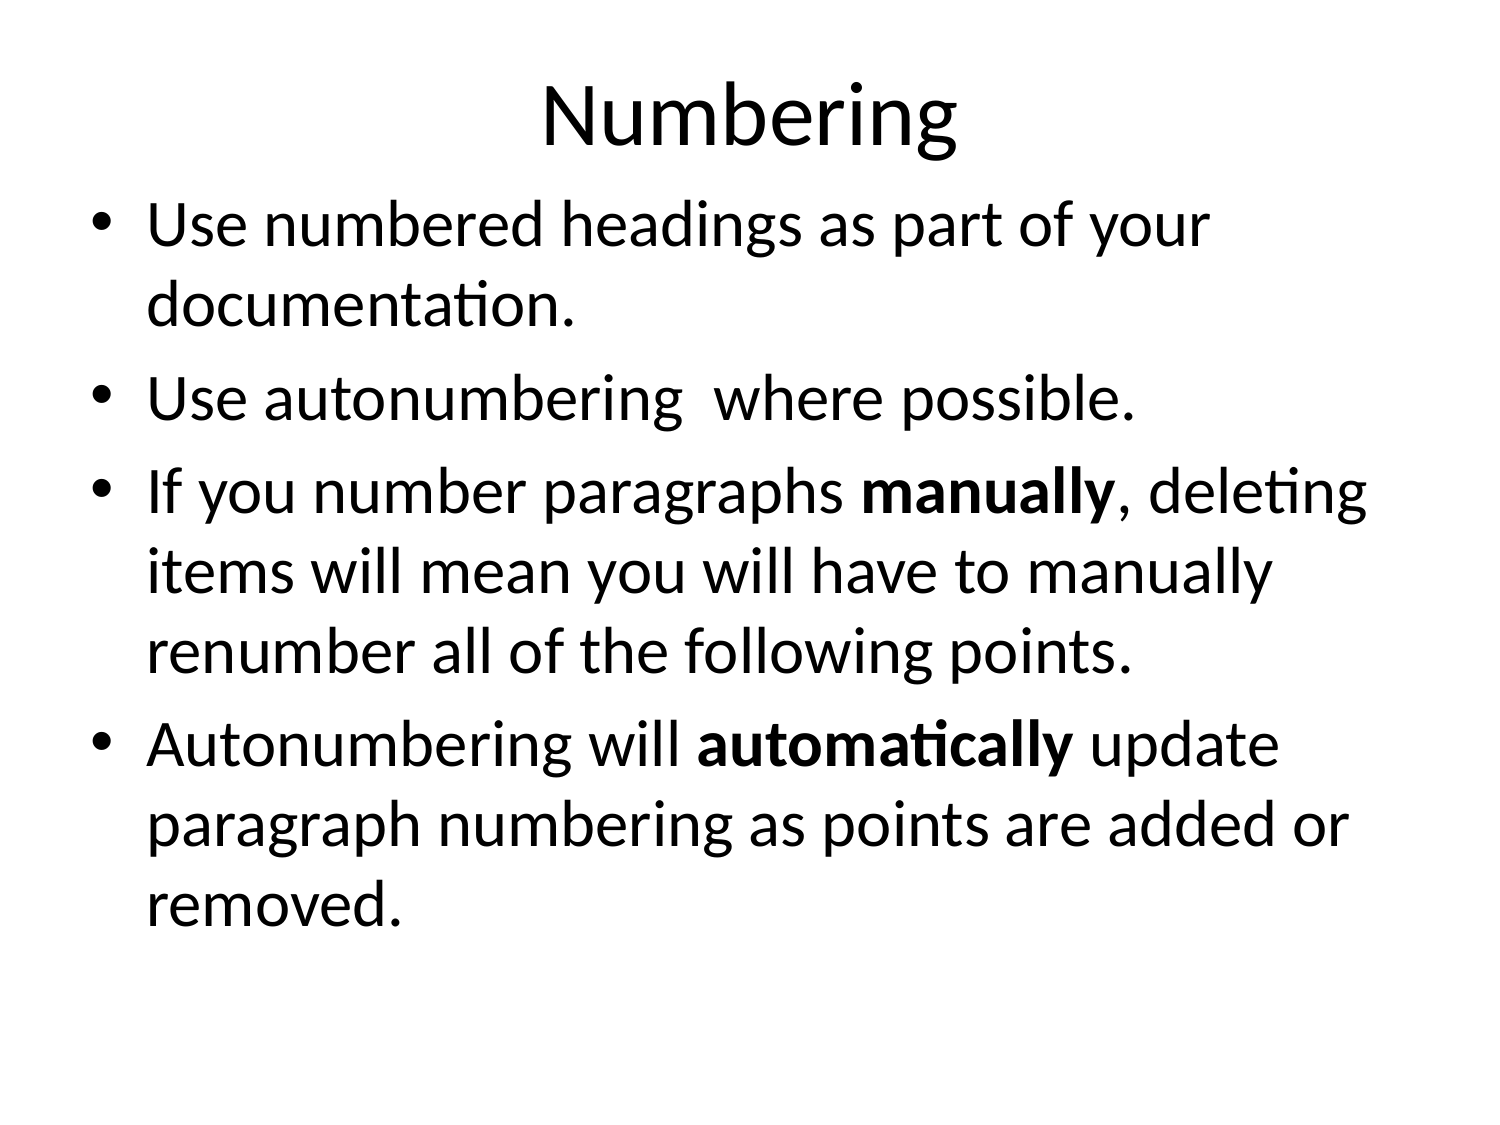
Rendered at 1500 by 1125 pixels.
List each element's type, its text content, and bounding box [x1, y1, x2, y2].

title Numbering [74, 44, 1426, 172]
list Use numbered headings as part of your documentation. Use autonumbering where possible. If you number paragraphs manually, deleting items will mean you will have to manually renumber all of the following points. Autonumbering will automatically update paragraph numbering as points are added or removed. [74, 172, 1426, 1006]
